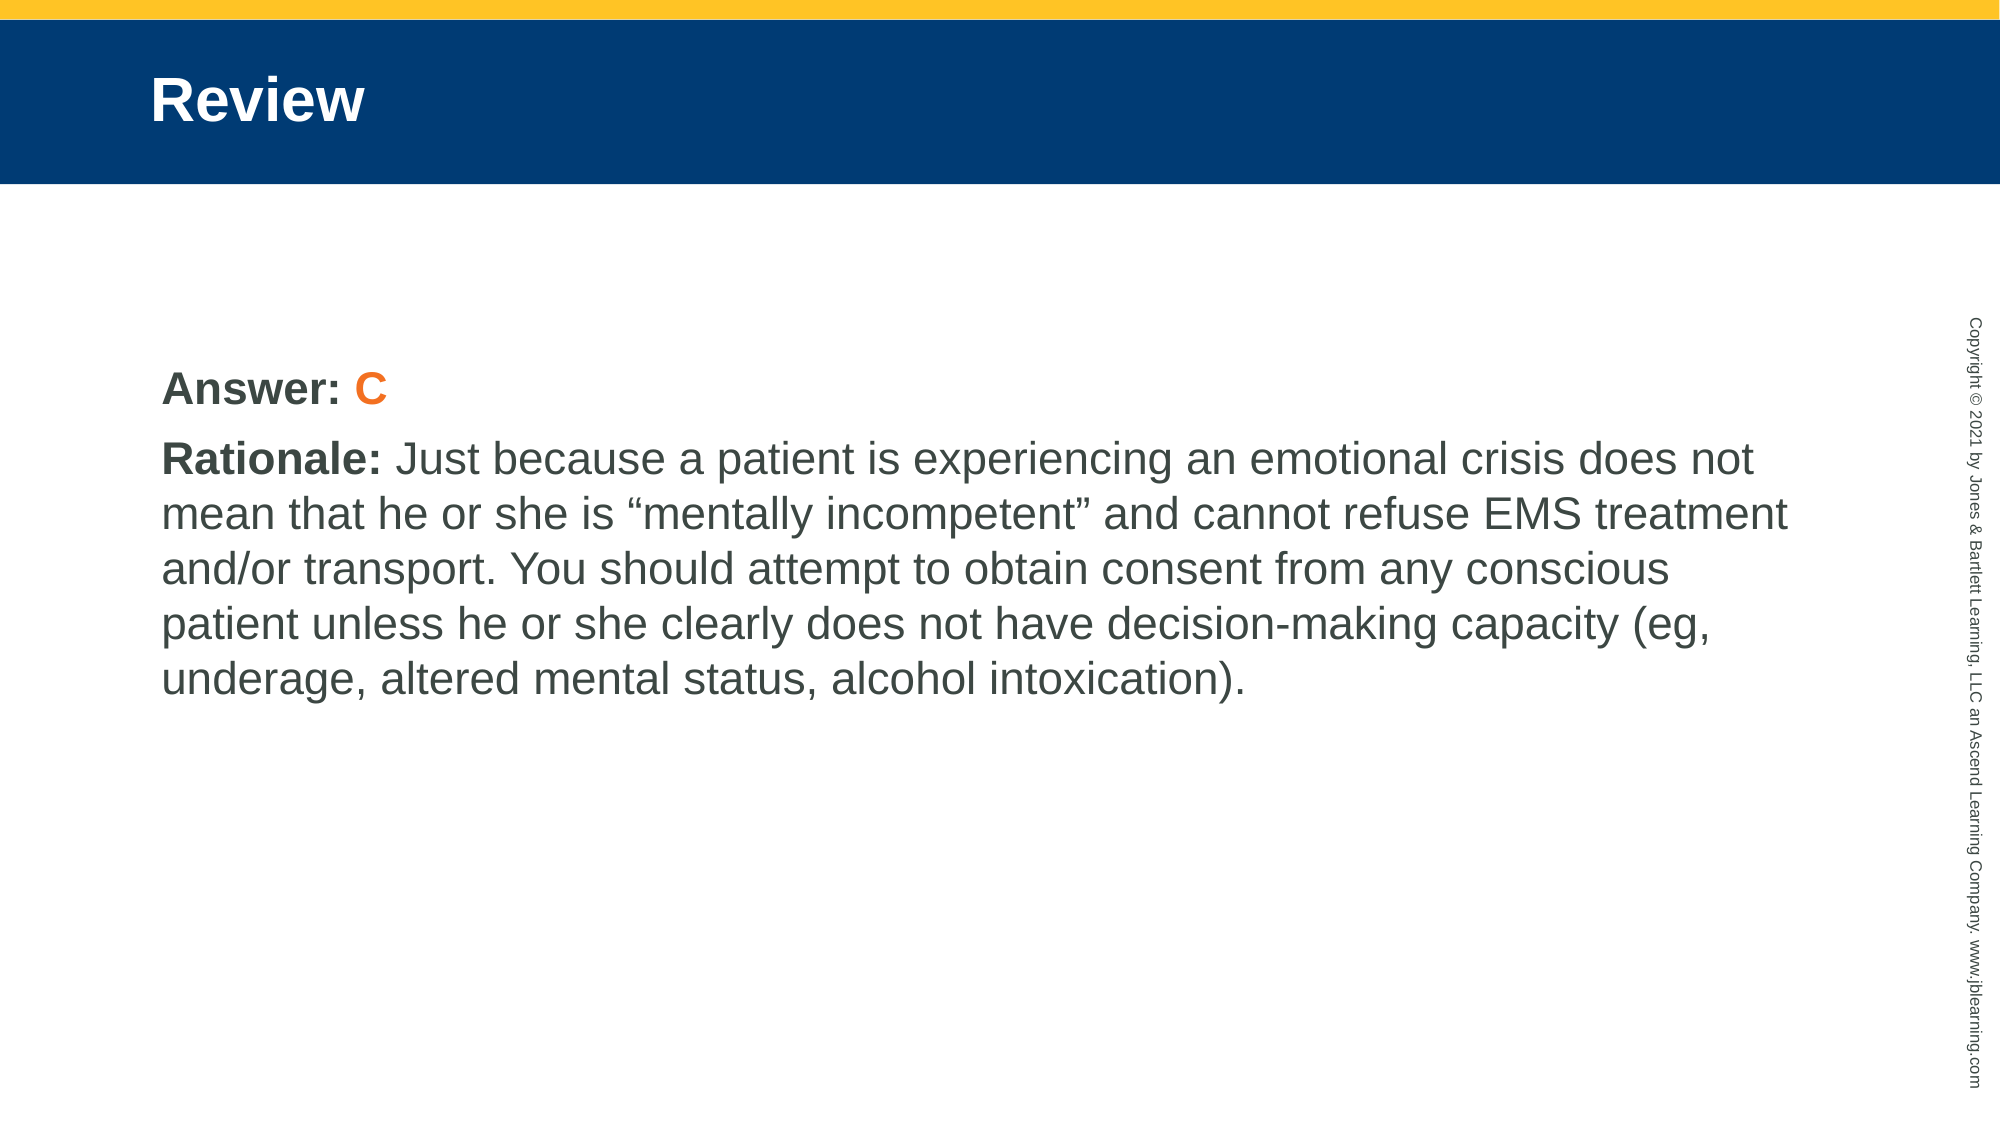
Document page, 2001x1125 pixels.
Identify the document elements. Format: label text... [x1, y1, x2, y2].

list Answer: C Rationale: Just because a patient is experiencing an emotional crisis does not mean that he or she is “mentally incompetent” and cannot refuse EMS treatment and/or transport. You should attempt to obtain consent from any conscious patient unless he or she clearly does not have decision-making capacity (eg, underage, altered mental status, alcohol intoxication). [146, 361, 1859, 1016]
title Review [0, 19, 2000, 185]
